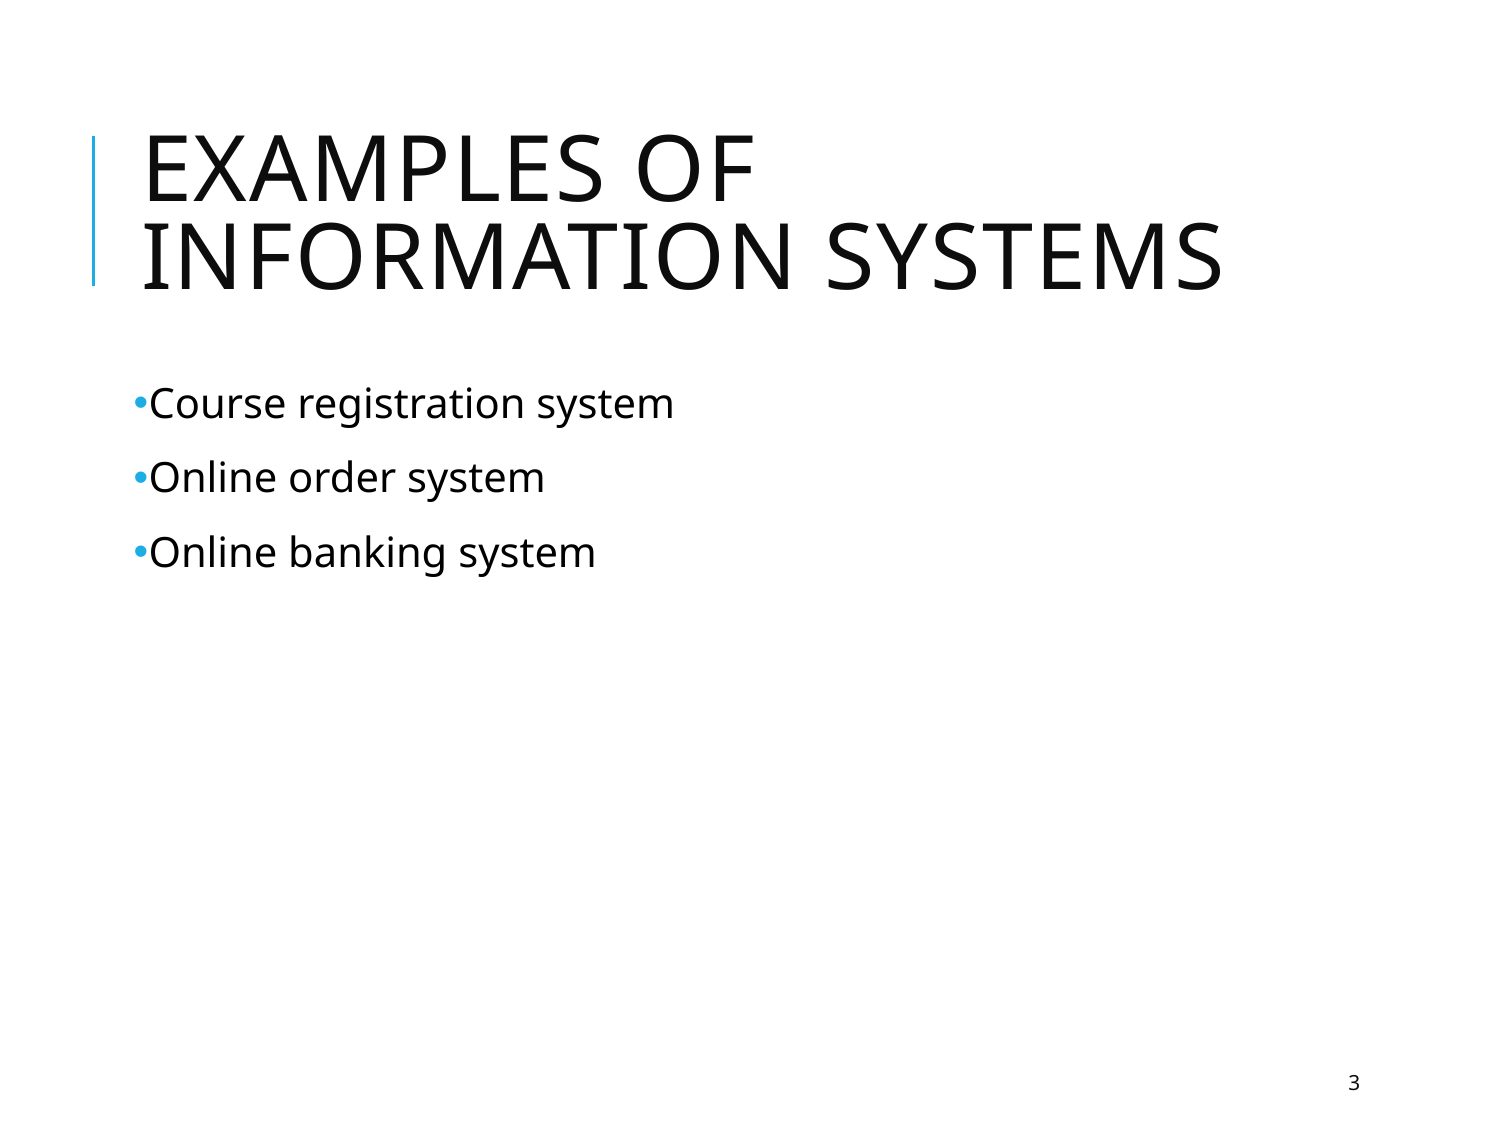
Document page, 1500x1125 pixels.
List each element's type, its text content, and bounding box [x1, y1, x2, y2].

slide_number 3 [1333, 1061, 1454, 1107]
list Course registration system Online order system Online banking system [126, 375, 1322, 1035]
title Examples of Information Systems [126, 96, 1322, 342]
